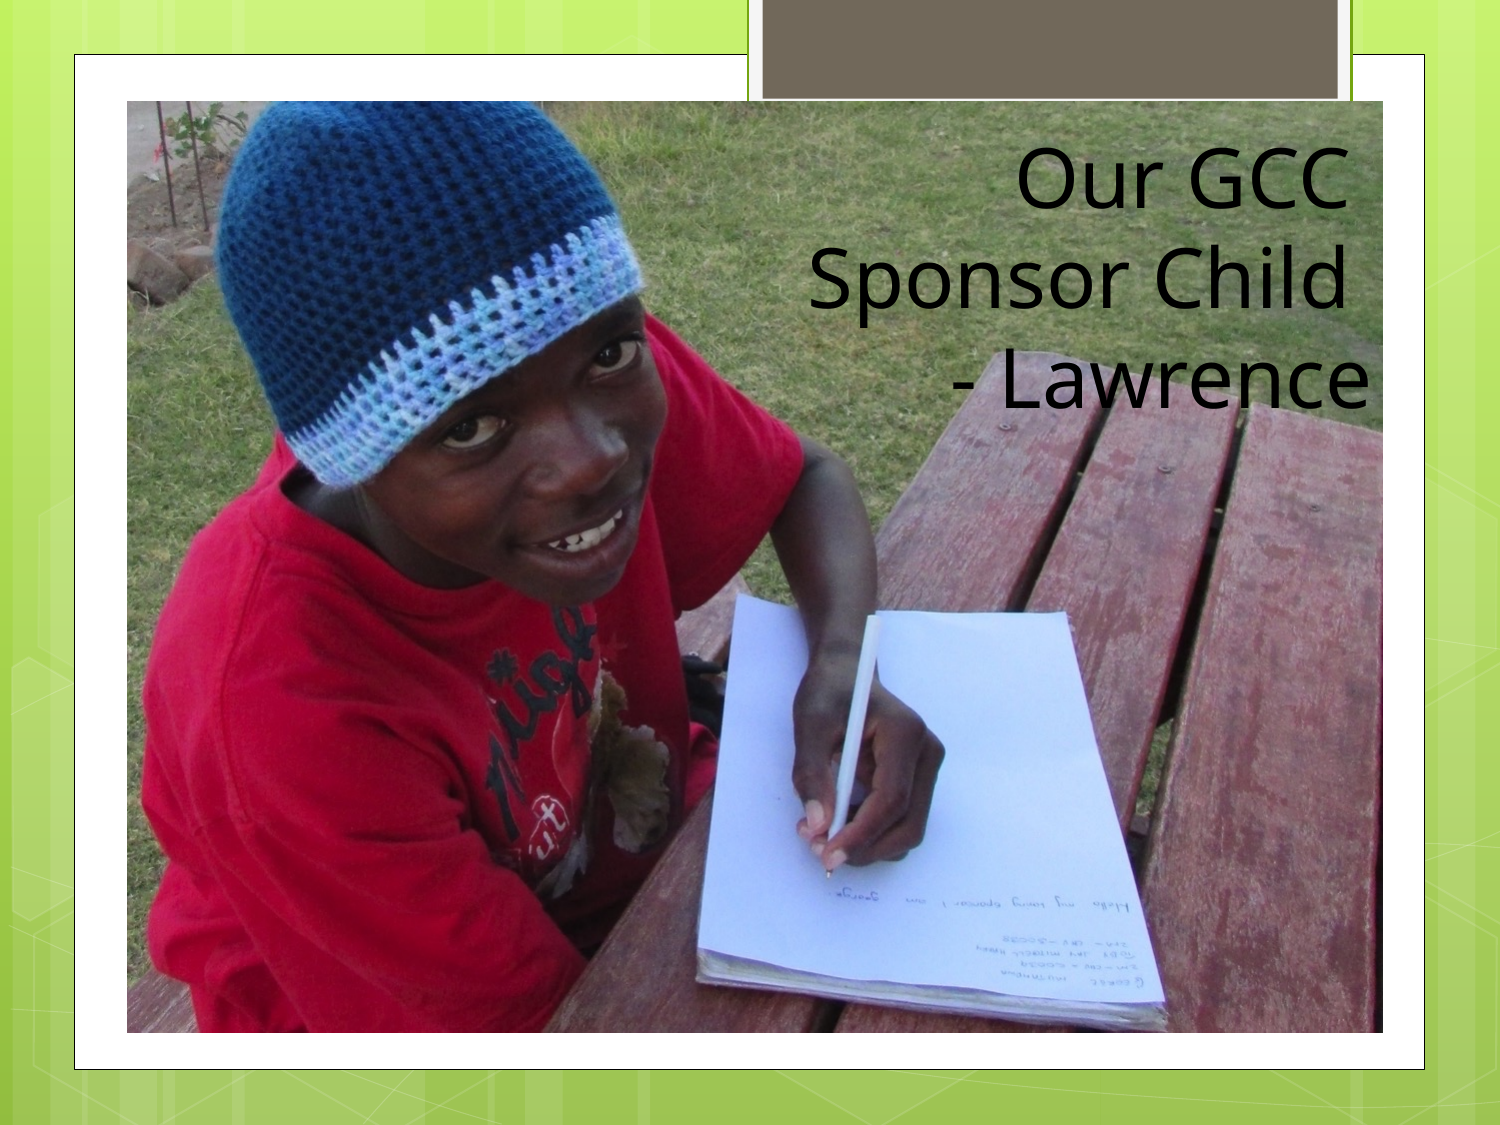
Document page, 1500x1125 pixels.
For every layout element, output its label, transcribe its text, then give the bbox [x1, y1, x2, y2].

title Our GCC Sponsor Child - Lawrence [702, 90, 1388, 99]
picture [126, 101, 1404, 1034]
